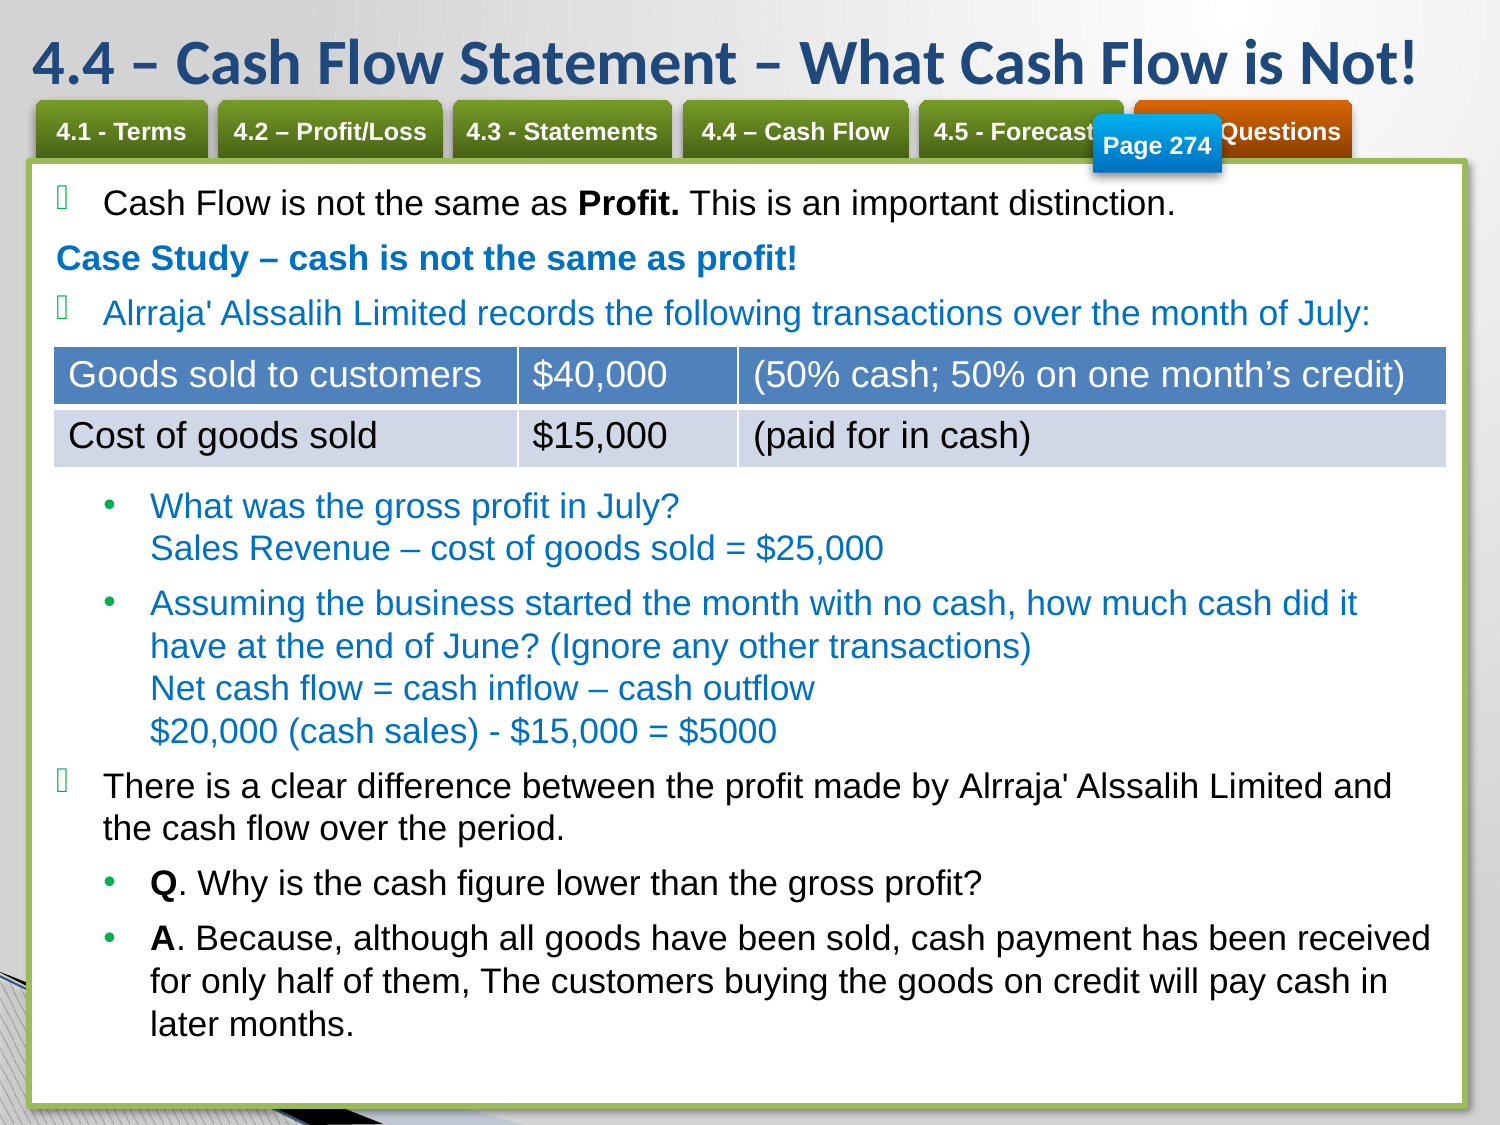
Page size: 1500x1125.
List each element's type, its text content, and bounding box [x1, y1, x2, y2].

table_header $40,000 [519, 347, 737, 404]
table_cell Cost of goods sold [54, 410, 517, 467]
text_box Page 274 [1092, 114, 1223, 173]
table_cell (paid for in cash) [739, 410, 1446, 467]
table_header (50% cash; 50% on one month’s credit) [739, 347, 1446, 404]
title 4.4 – Cash Flow Statement – What Cash Flow is Not! [17, 7, 1471, 110]
table_header Goods sold to customers [54, 347, 517, 404]
text_box Cash Flow is not the same as Profit. This is an important distinction. Case Study – cash is not the same as profit! Alrraja' Alssalih Limited records the following transactions over the month of July: What was the gross profit in July? Sales Revenue – cost of goods sold = $25,000 Assuming the business started the month with no cash, how much cash did it have at the end of June? (Ignore any other transactions) Net cash flow = cash inflow – cash outflow $20,000 (cash sales) - $15,000 = $5000 There is a clear difference between the profit made by Alrraja' Alssalih Limited and the cash flow over the period. Q. Why is the cash figure lower than the gross profit? A. Because, although all goods have been sold, cash payment has been received for only half of them, The customers buying the goods on credit will pay cash in later months. [41, 172, 1459, 1051]
picture [281, 1114, 303, 1125]
table_cell $15,000 [519, 410, 737, 467]
